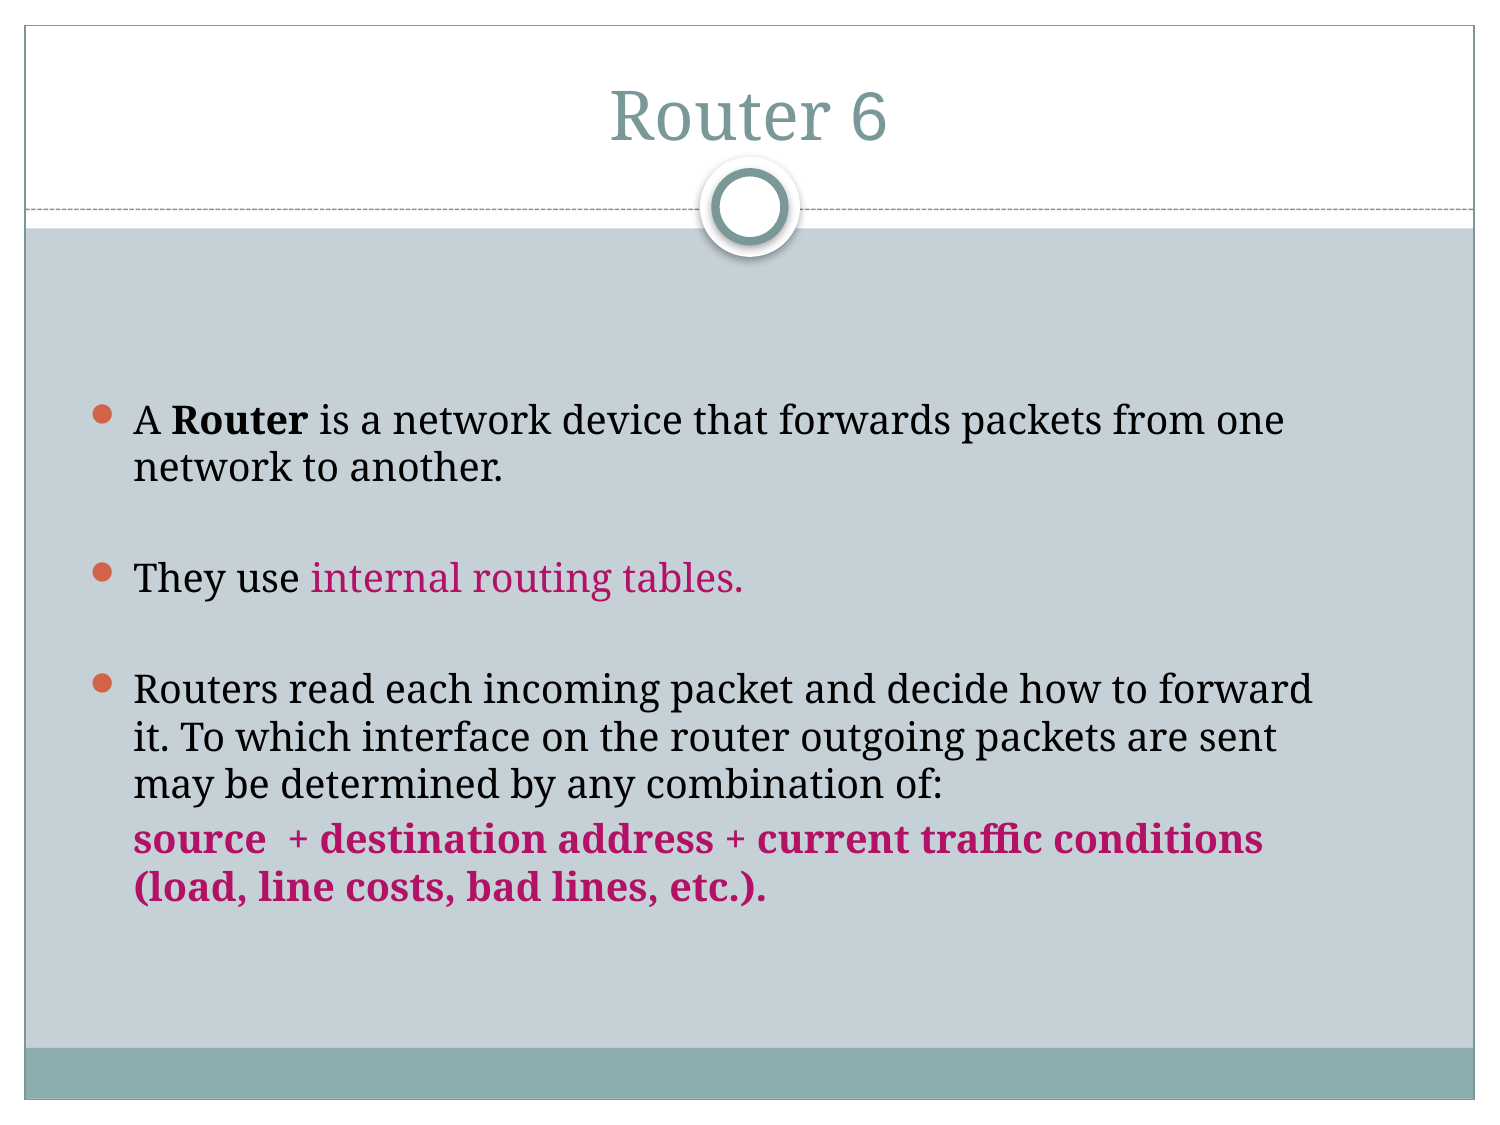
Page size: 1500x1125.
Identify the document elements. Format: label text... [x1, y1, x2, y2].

title 6 Router [49, 37, 1450, 162]
list A Router is a network device that forwards packets from one network to another. They use internal routing tables. Routers read each incoming packet and decide how to forward it. To which interface on the router outgoing packets are sent may be determined by any combination of: source + destination address + current traffic conditions (load, line costs, bad lines, etc.). [75, 387, 1350, 1013]
